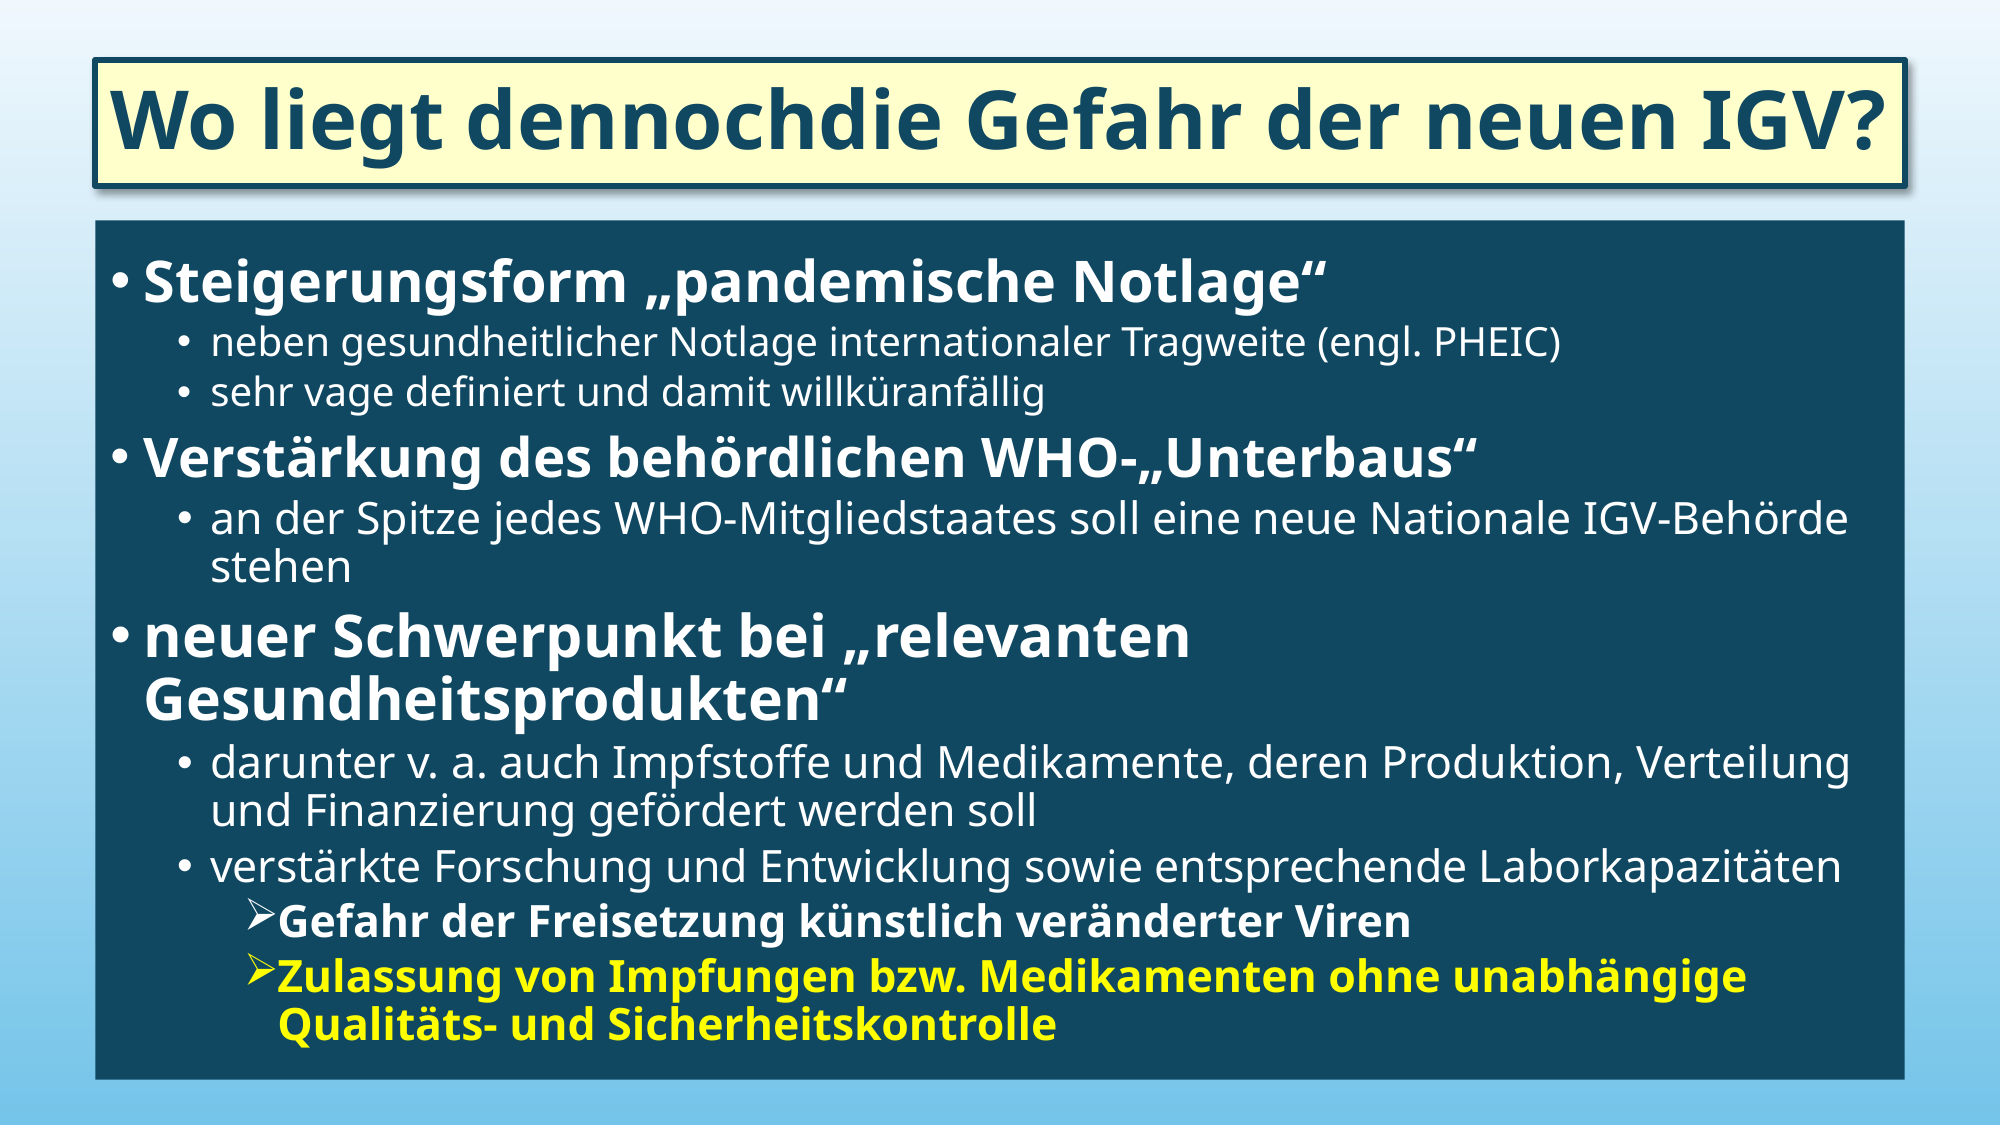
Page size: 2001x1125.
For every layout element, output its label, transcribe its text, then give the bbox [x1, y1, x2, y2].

list Steigerungsform „pandemische Notlage“ neben gesundheitlicher Notlage internationaler Tragweite (engl. PHEIC) sehr vage definiert und damit willküranfällig Verstärkung des behördlichen WHO-„Unterbaus“ an der Spitze jedes WHO-Mitgliedstaates soll eine neue Nationale IGV-Behörde stehen neuer Schwerpunkt bei „relevanten Gesundheitsprodukten“ darunter v. a. auch Impfstoffe und Medikamente, deren Produktion, Verteilung und Finanzierung gefördert werden soll verstärkte Forschung und Entwicklung sowie entsprechende Laborkapazitäten Gefahr der Freisetzung künstlich veränderter Viren Zulassung von Impfungen bzw. Medikamenten ohne unabhängige Qualitäts- und Sicherheitskontrolle [95, 220, 1905, 1080]
title Wo liegt dennochdie Gefahr der neuen IGV? [95, 59, 1905, 186]
